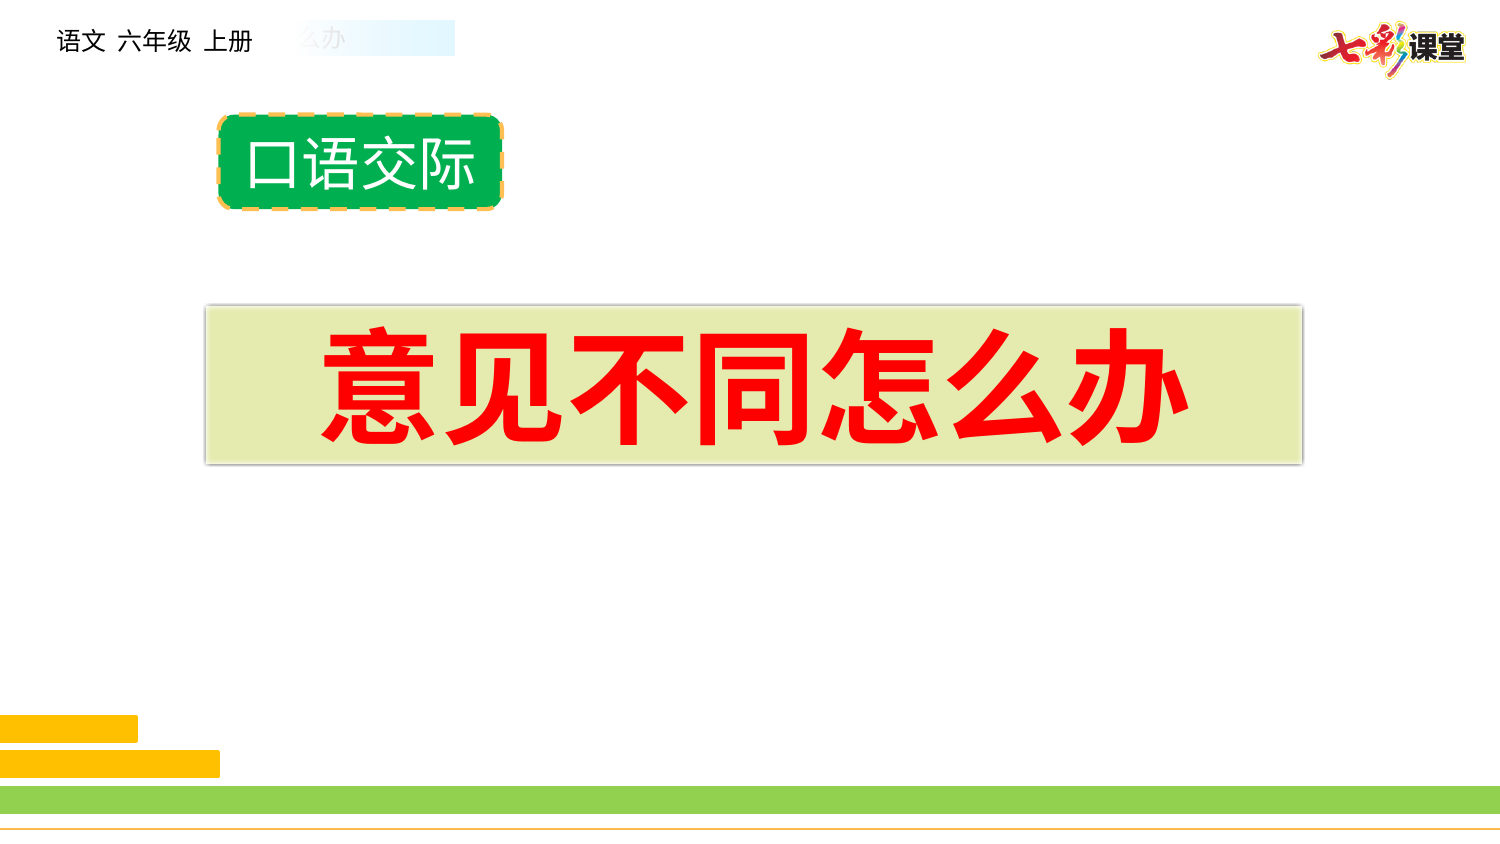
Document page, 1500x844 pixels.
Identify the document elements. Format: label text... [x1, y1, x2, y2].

text_box 口语交际 [216, 112, 505, 212]
text_box 意见不同怎么办 [213, 313, 1297, 458]
text_box [0, 18, 738, 70]
picture [1316, 20, 1468, 80]
text_box 语文 六年级 上册 [41, 18, 269, 63]
